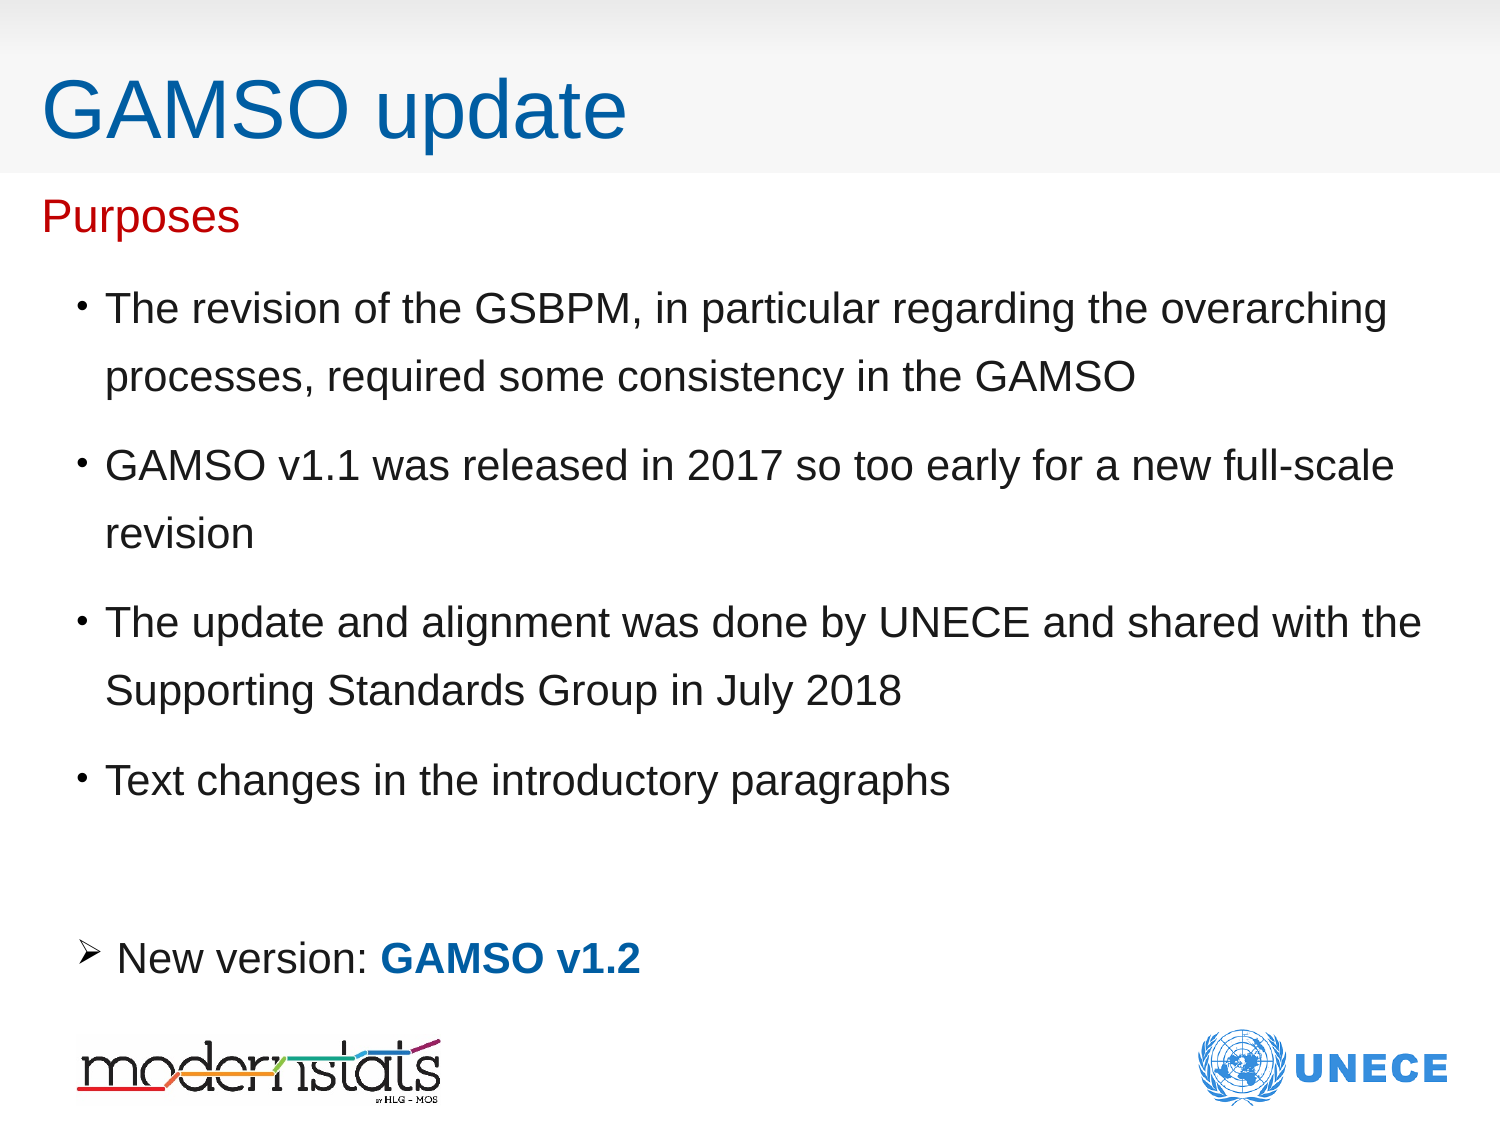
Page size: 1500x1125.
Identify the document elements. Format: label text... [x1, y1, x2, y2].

picture [1198, 1029, 1447, 1106]
list Purposes The revision of the GSBPM, in particular regarding the overarching processes, required some consistency in the GAMSO GAMSO v1.1 was released in 2017 so too early for a new full-scale revision The update and alignment was done by UNECE and shared with the Supporting Standards Group in July 2018 Text changes in the introductory paragraphs New version: GAMSO v1.2 [41, 191, 1459, 988]
picture [76, 1034, 441, 1106]
title GAMSO update [41, 33, 1459, 157]
